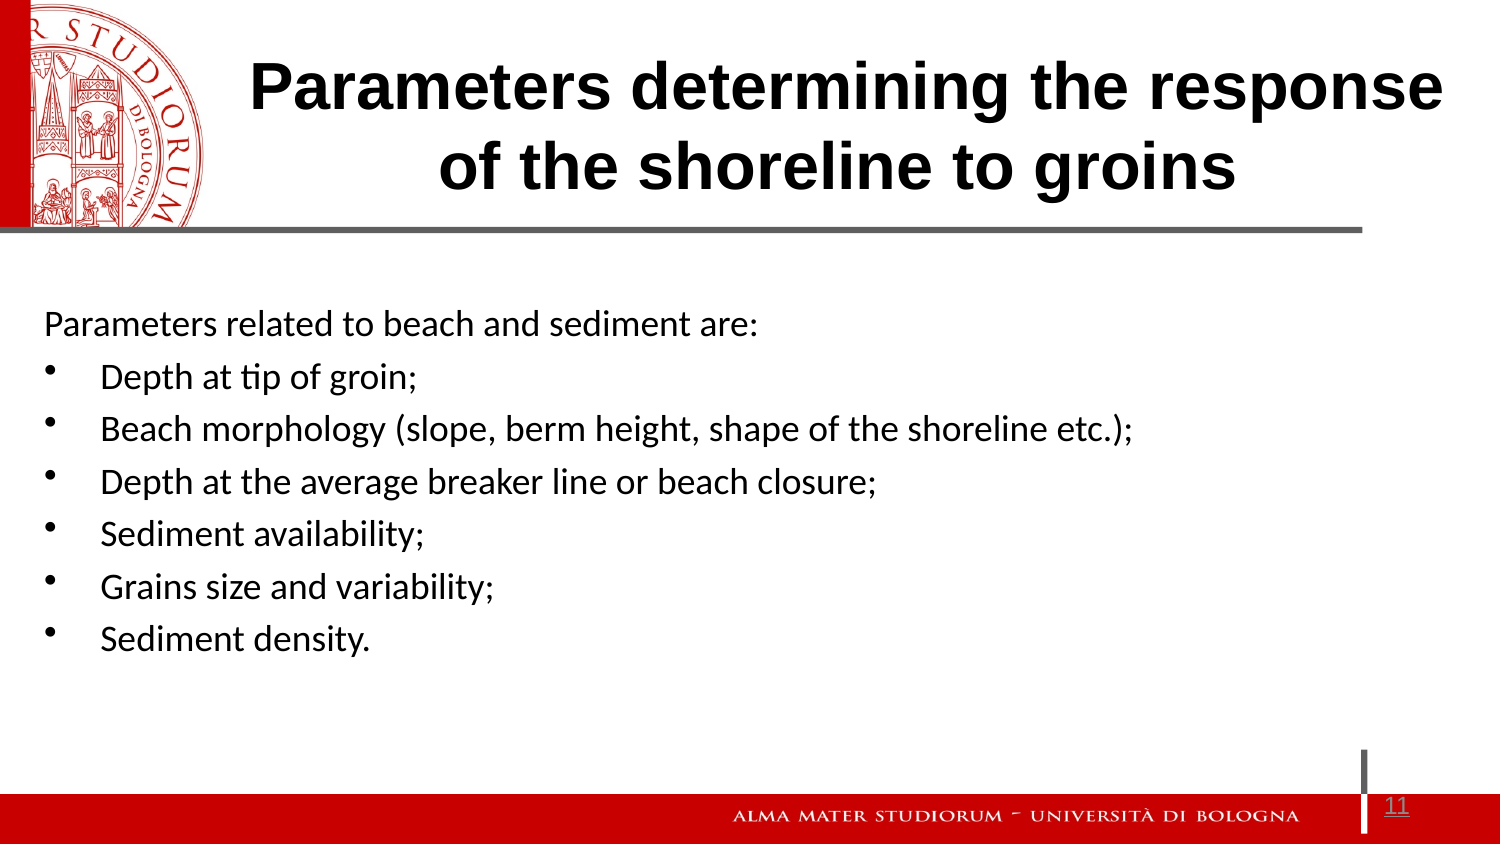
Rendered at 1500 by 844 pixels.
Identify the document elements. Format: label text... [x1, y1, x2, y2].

picture [31, 0, 211, 226]
picture [0, 794, 1500, 844]
list Parameters related to beach and sediment are: Depth at tip of groin; Beach morphology (slope, berm height, shape of the shoreline etc.); Depth at the average breaker line or beach closure; Sediment availability; Grains size and variability; Sediment density. [29, 291, 1447, 782]
slide_number 11 [1074, 782, 1425, 827]
text_box Parameters determining the response of the shoreline to groins [194, 35, 1500, 210]
